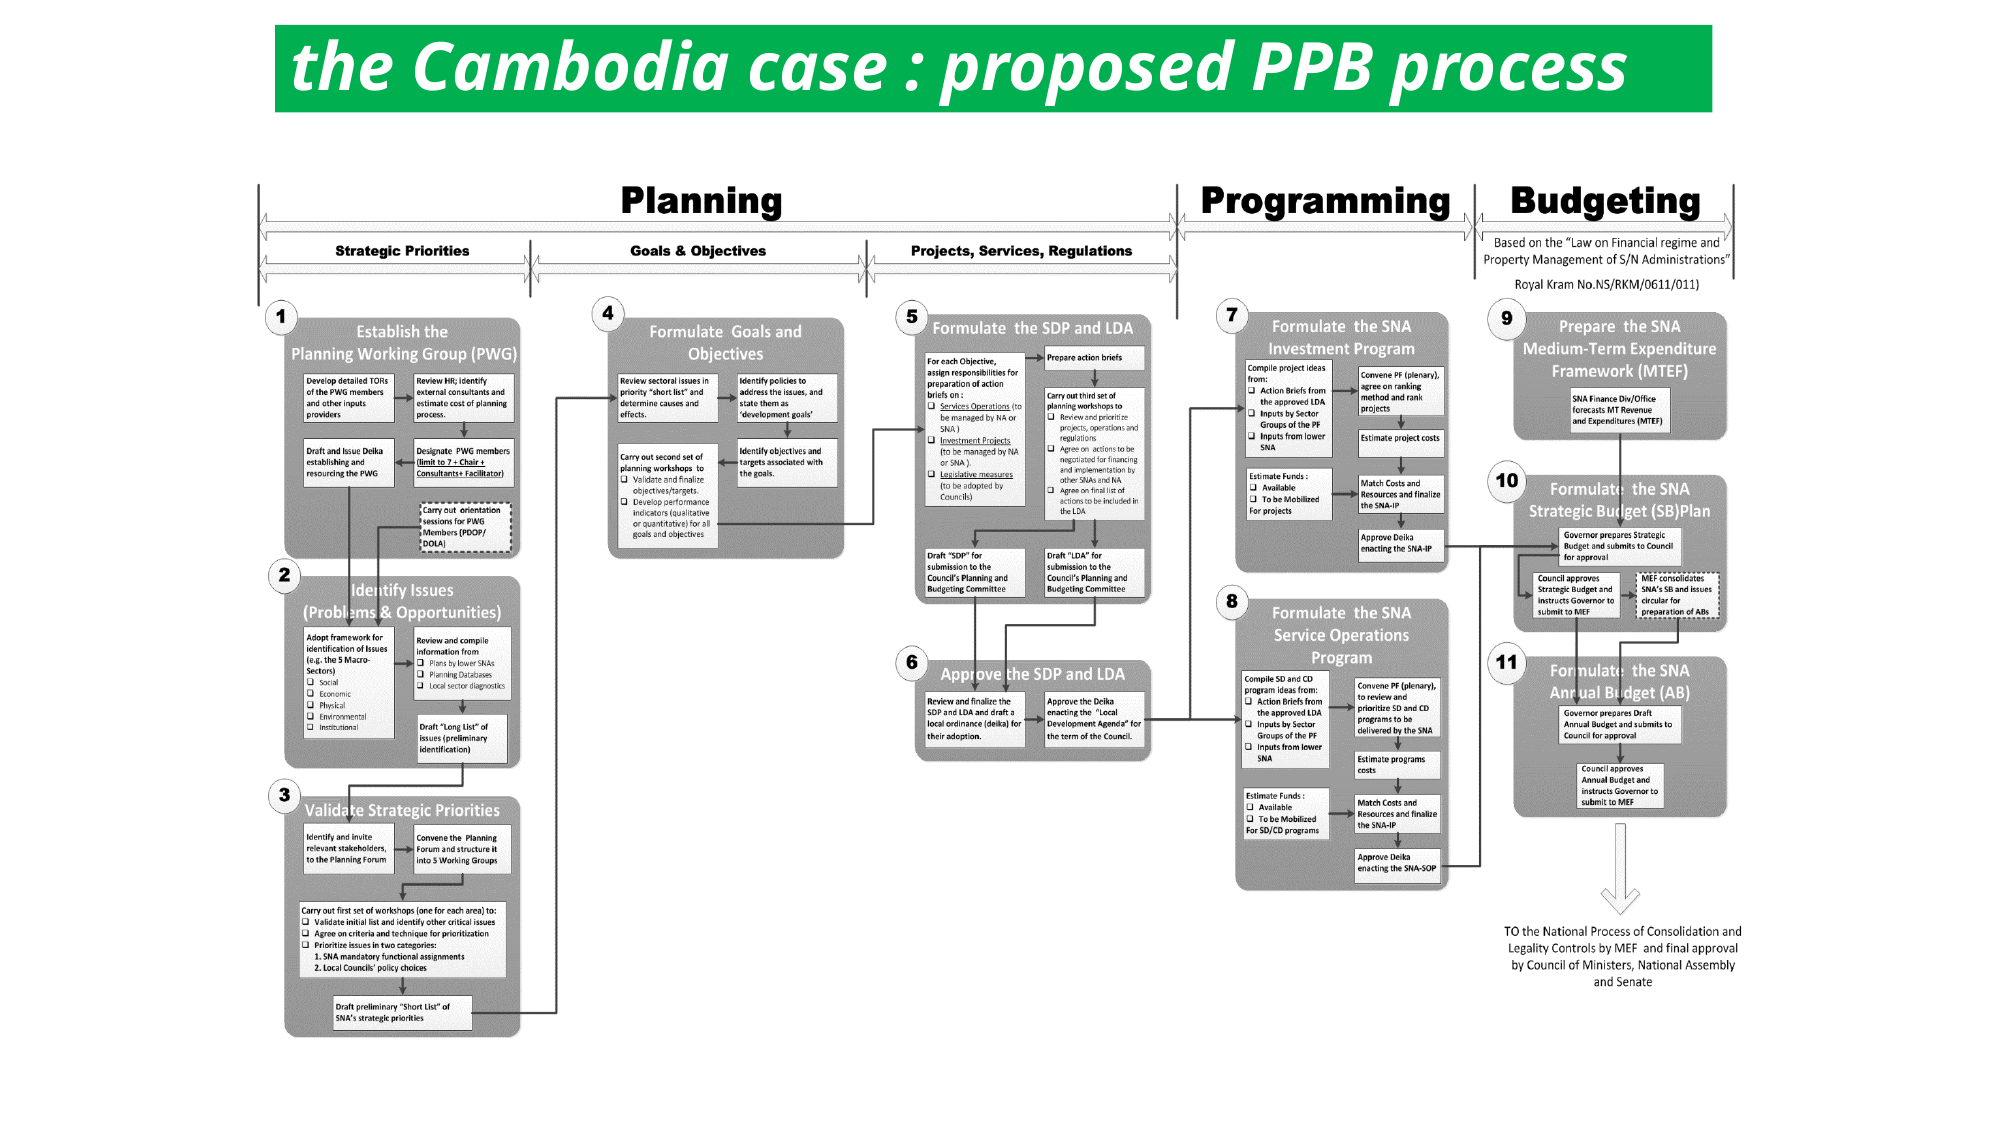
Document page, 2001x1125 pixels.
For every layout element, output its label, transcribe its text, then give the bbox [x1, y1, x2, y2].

title the Cambodia case : proposed PPB process [275, 24, 1713, 113]
picture [257, 174, 1748, 1038]
